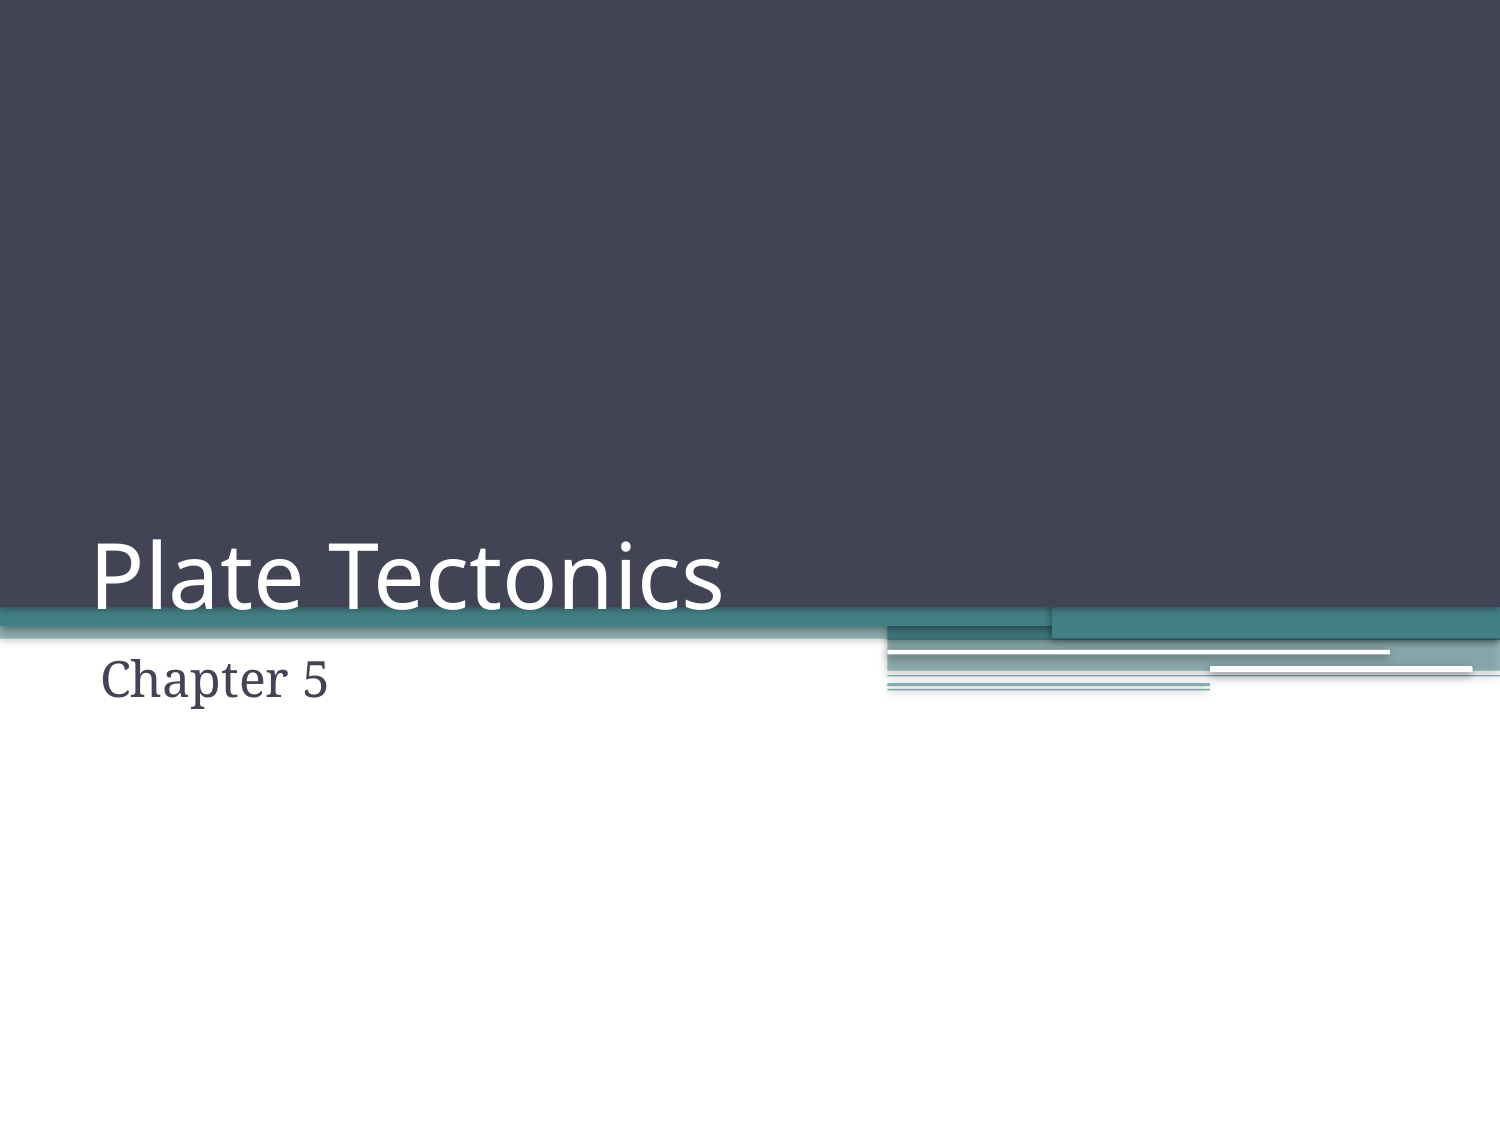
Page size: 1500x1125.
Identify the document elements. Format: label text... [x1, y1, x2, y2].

subtitle Chapter 5 [75, 639, 888, 928]
title Plate Tectonics [75, 394, 1463, 636]
